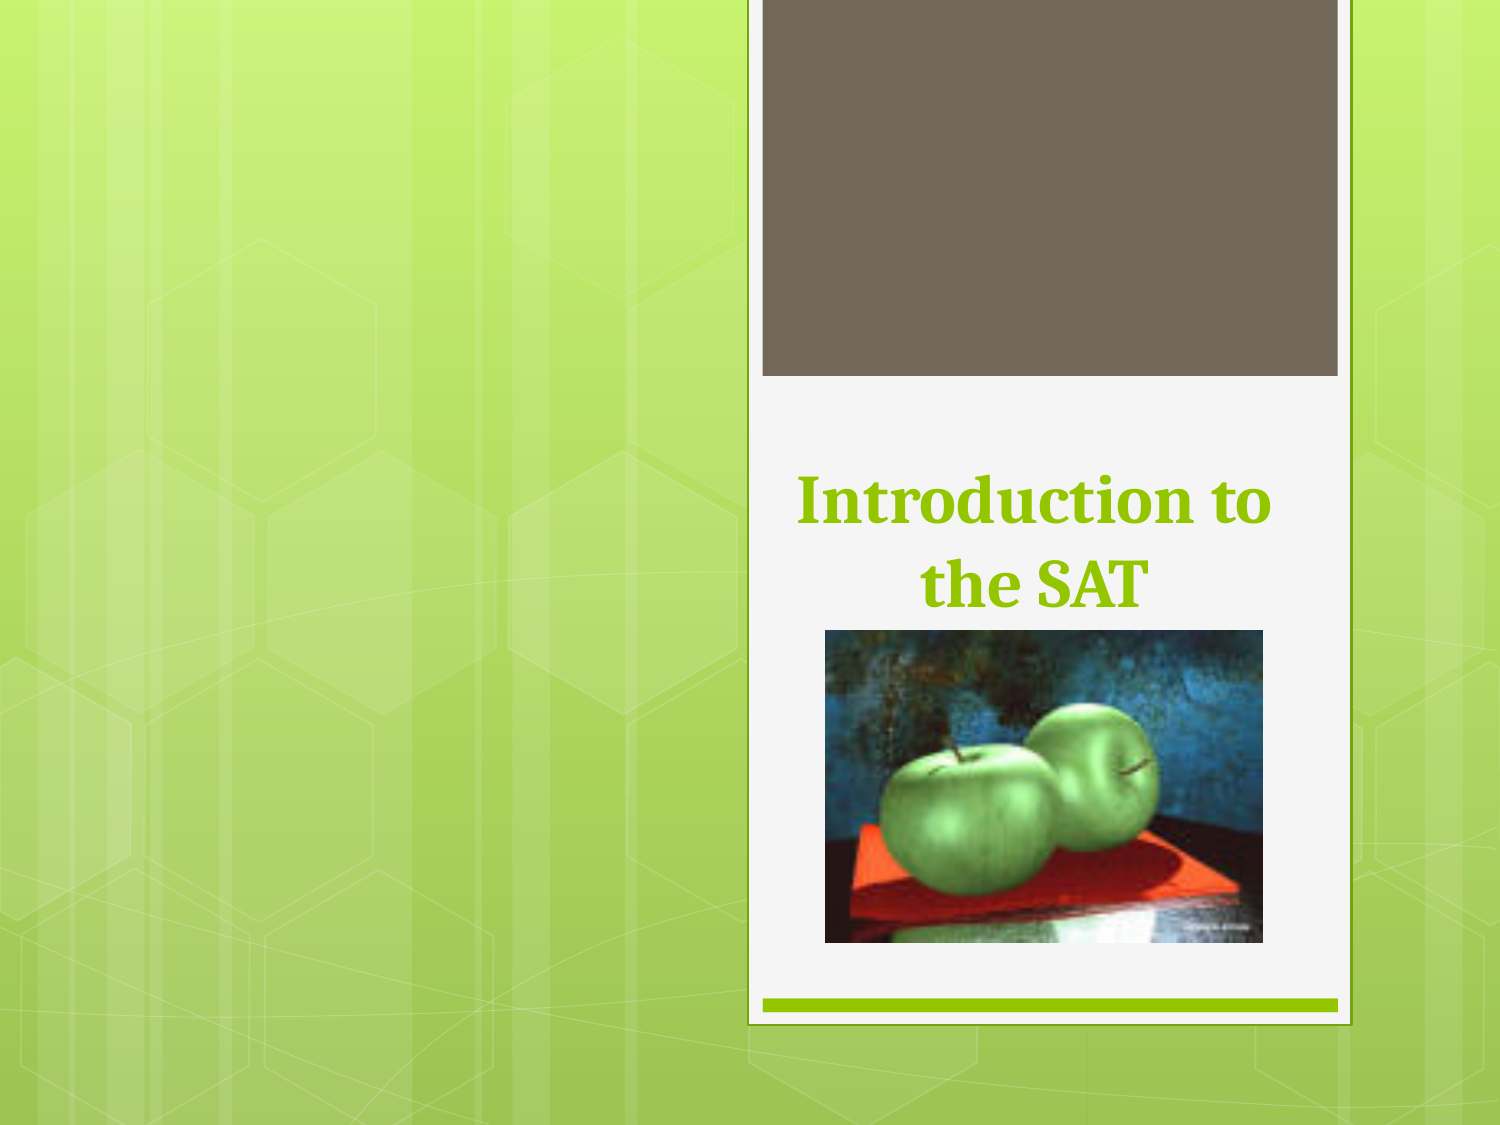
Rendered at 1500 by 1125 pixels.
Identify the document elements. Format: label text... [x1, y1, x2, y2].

picture [824, 629, 1263, 943]
title Introduction to the SAT [750, 444, 1320, 713]
